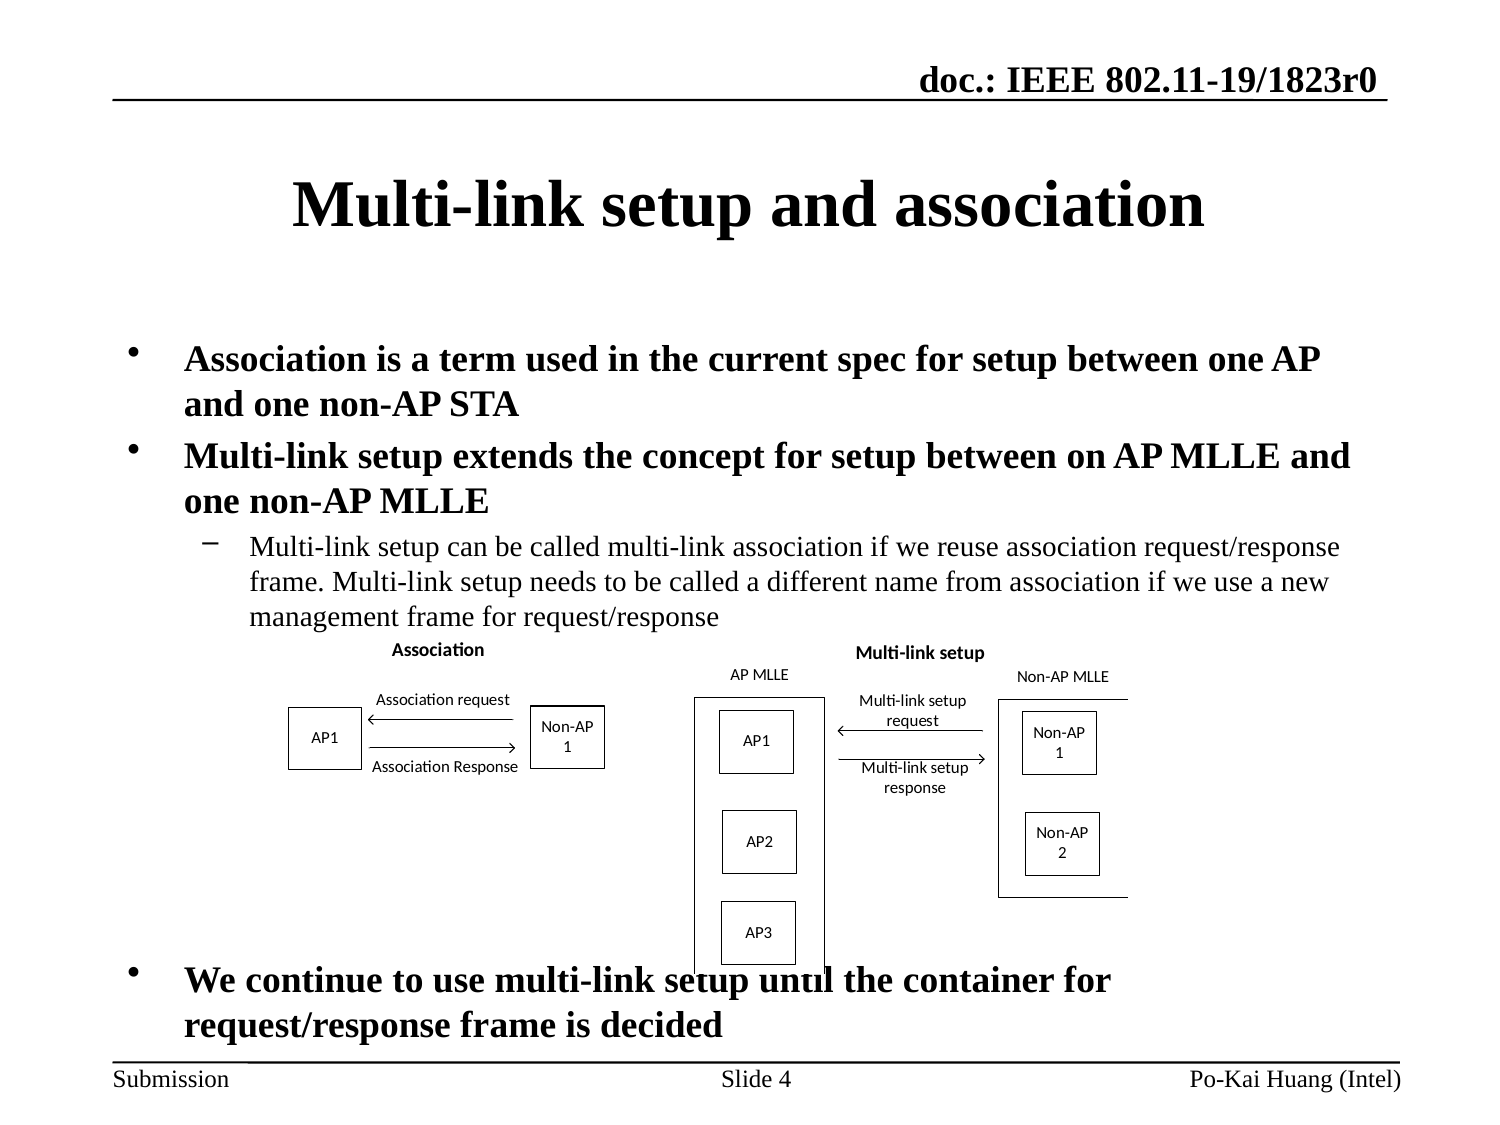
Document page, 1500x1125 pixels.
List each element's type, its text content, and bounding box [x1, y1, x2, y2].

picture [287, 633, 1129, 974]
list Association is a term used in the current spec for setup between one AP and one non-AP STA Multi-link setup extends the concept for setup between on AP MLLE and one non-AP MLLE Multi-link setup can be called multi-link association if we reuse association request/response frame. Multi-link setup needs to be called a different name from association if we use a new management frame for request/response We continue to use multi-link setup until the container for request/response frame is decided [112, 326, 1388, 1002]
footer Po-Kai Huang (Intel) [1186, 1061, 1402, 1093]
title Multi-link setup and association [112, 112, 1388, 288]
slide_number Slide 4 [712, 1061, 800, 1093]
